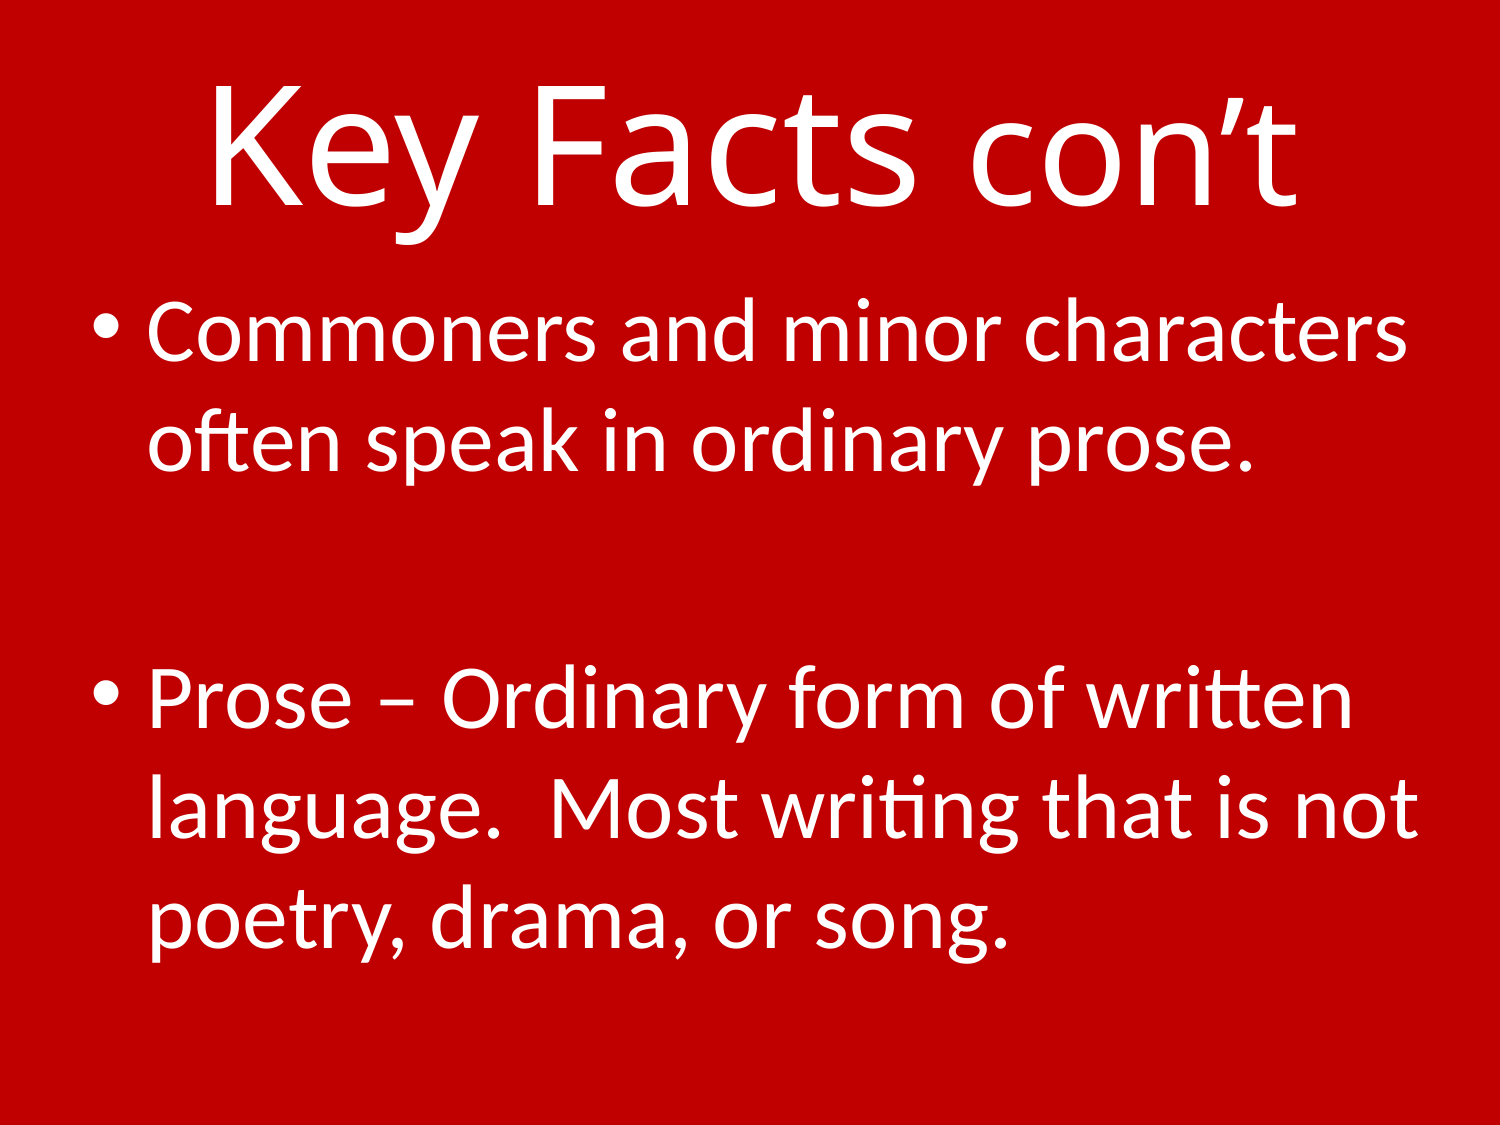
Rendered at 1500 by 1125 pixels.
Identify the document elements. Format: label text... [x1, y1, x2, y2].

list Commoners and minor characters often speak in ordinary prose. Prose – Ordinary form of written language. Most writing that is not poetry, drama, or song. [75, 262, 1438, 1100]
title Key Facts con’t [75, 45, 1425, 233]
